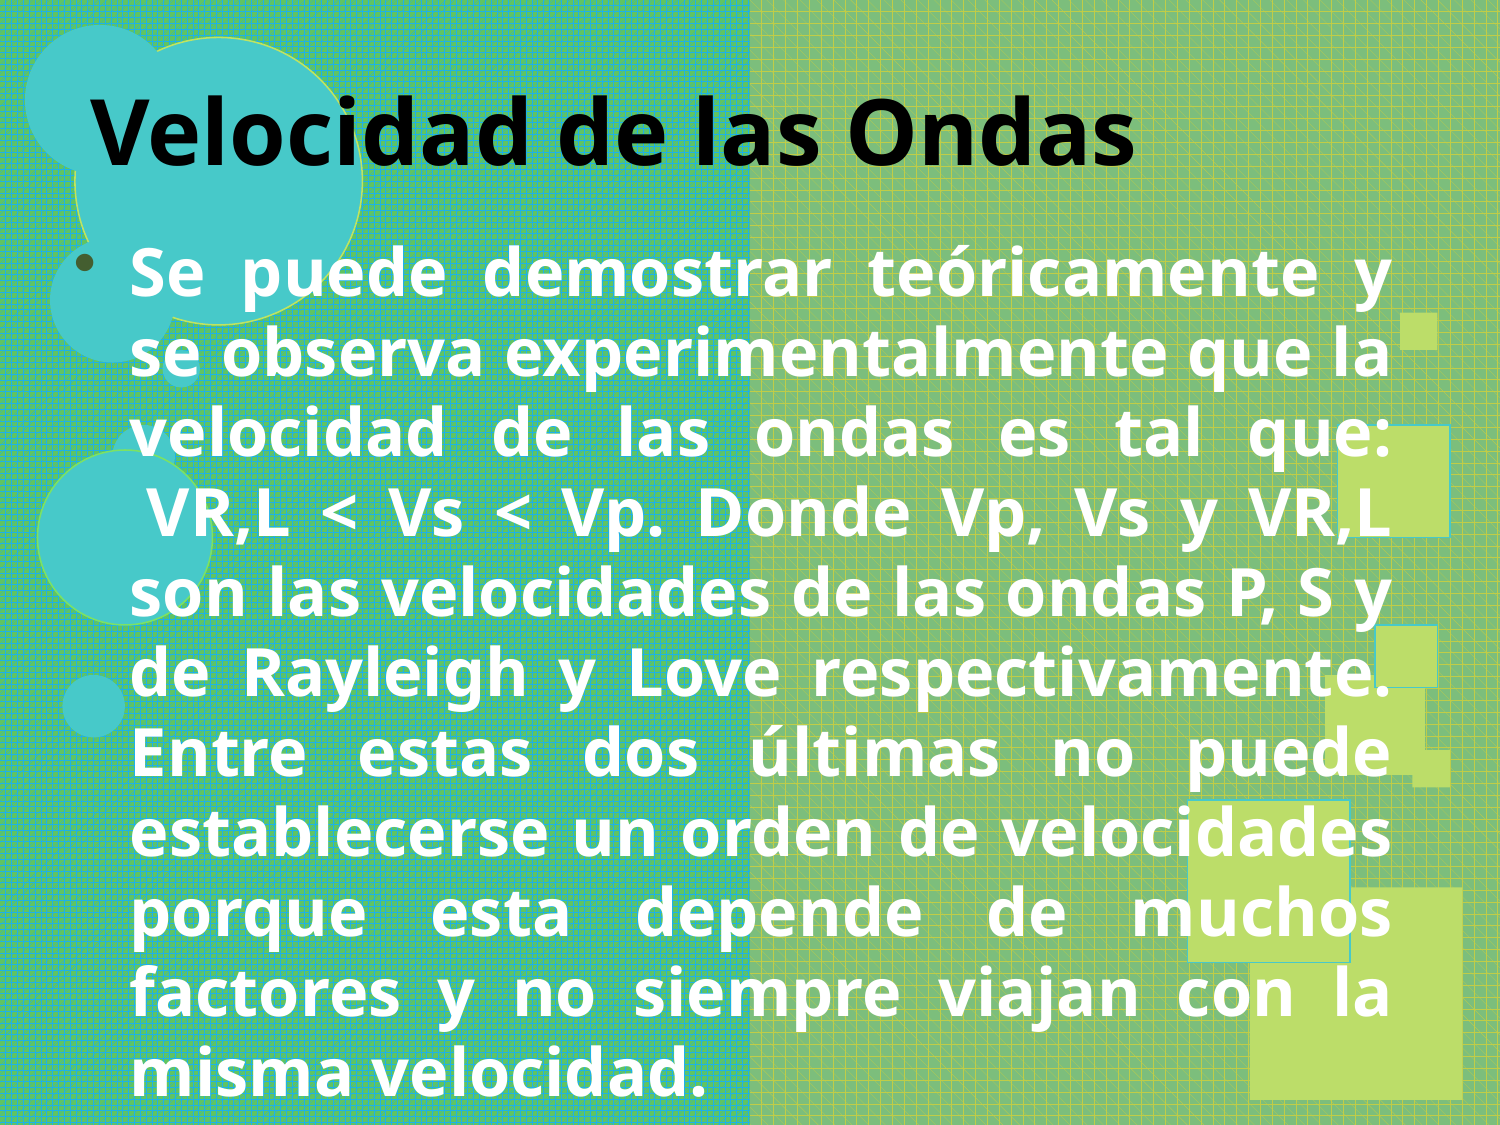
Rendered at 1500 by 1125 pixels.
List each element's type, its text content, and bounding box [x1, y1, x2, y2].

list Se puede demostrar teóricamente y se observa experimentalmente que la velocidad de las ondas es tal que: VR,L < Vs < Vp. Donde Vp, Vs y VR,L son las velocidades de las ondas P, S y de Rayleigh y Love respectivamente. Entre estas dos últimas no puede establecerse un orden de velocidades porque esta depende de muchos factores y no siempre viajan con la misma velocidad. [58, 222, 1409, 966]
title Velocidad de las Ondas [74, 24, 1426, 233]
